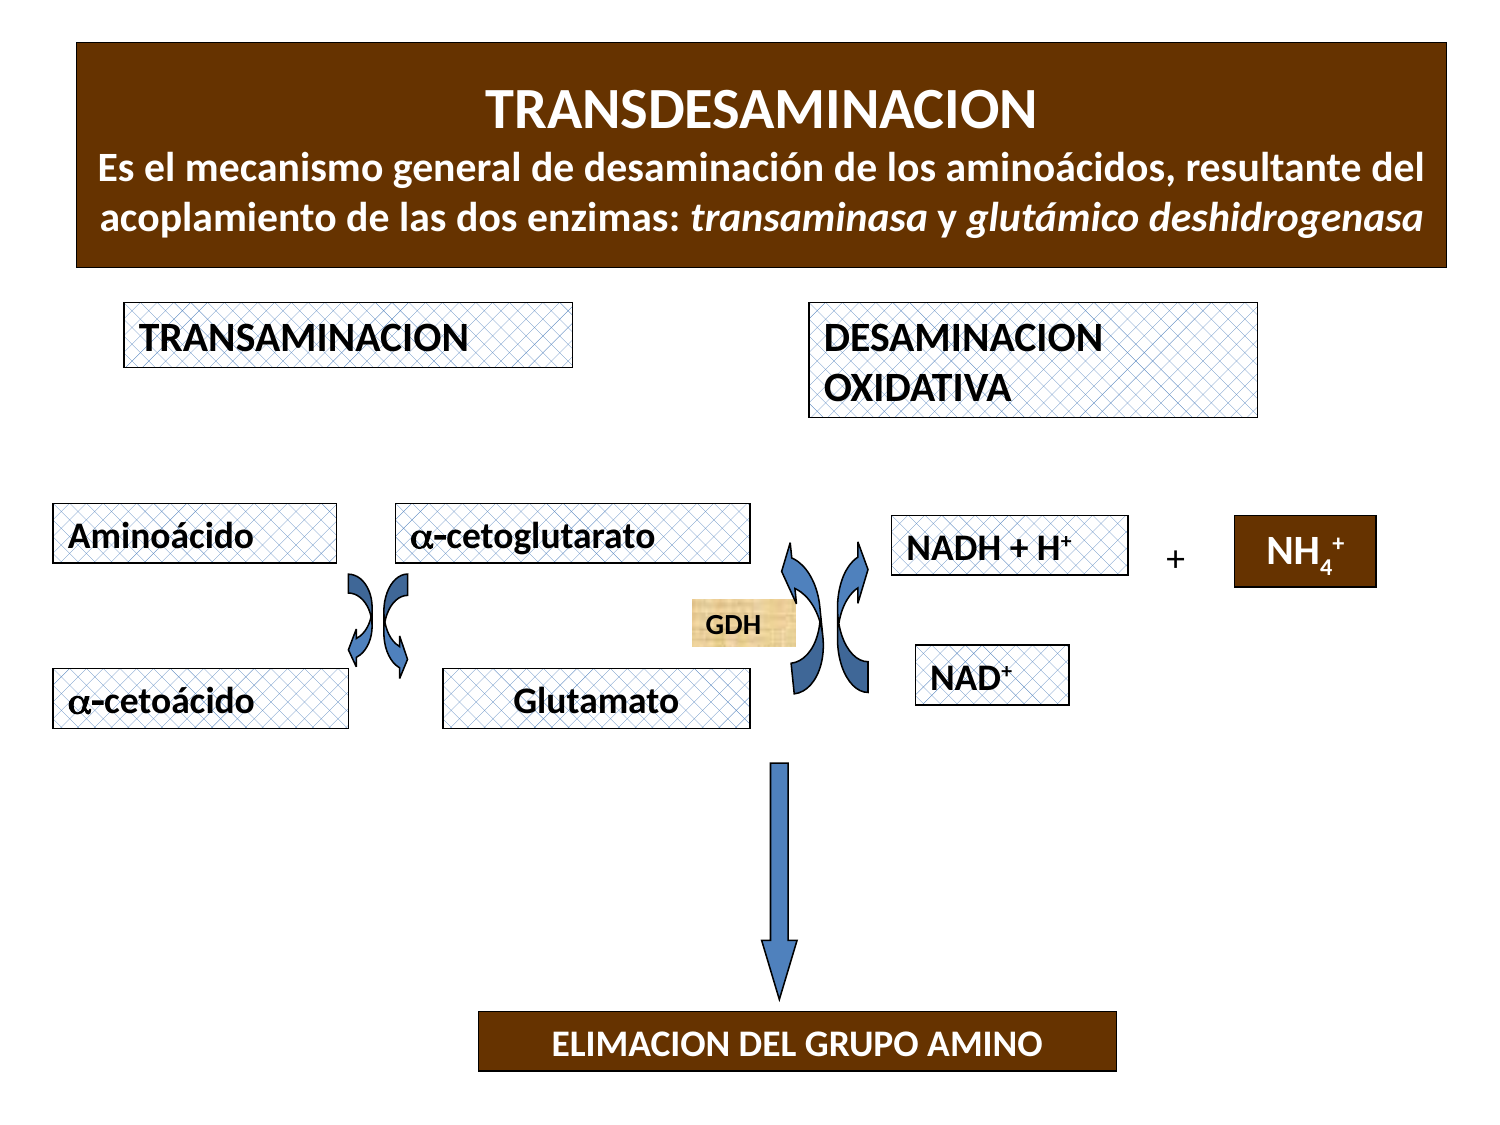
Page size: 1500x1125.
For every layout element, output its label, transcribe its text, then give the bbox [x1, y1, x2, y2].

text_box + [1151, 527, 1199, 587]
text_box TRANSAMINACION [123, 302, 573, 368]
text_box a-cetoácido [53, 668, 349, 729]
text_box [761, 763, 798, 1000]
text_box NADH + H+ [891, 515, 1128, 576]
text_box DESAMINACION OXIDATIVA [809, 302, 1258, 418]
title TRANSDESAMINACION Es el mecanismo general de desaminación de los aminoácidos, resultante del acoplamiento de las dos enzimas: transaminasa y glutámico deshidrogenasa [76, 42, 1447, 268]
text_box [837, 541, 868, 693]
text_box Aminoácido [53, 503, 337, 564]
text_box [348, 574, 373, 667]
text_box NH4+ [1234, 515, 1376, 587]
text_box [781, 542, 824, 694]
text_box ELIMACION DEL GRUPO AMINO [478, 1011, 1117, 1072]
text_box a-cetoglutarato [395, 503, 750, 564]
text_box [383, 574, 408, 679]
text_box NAD+ [915, 645, 1069, 705]
text_box Glutamato [442, 668, 750, 729]
text_box GDH [690, 597, 798, 648]
